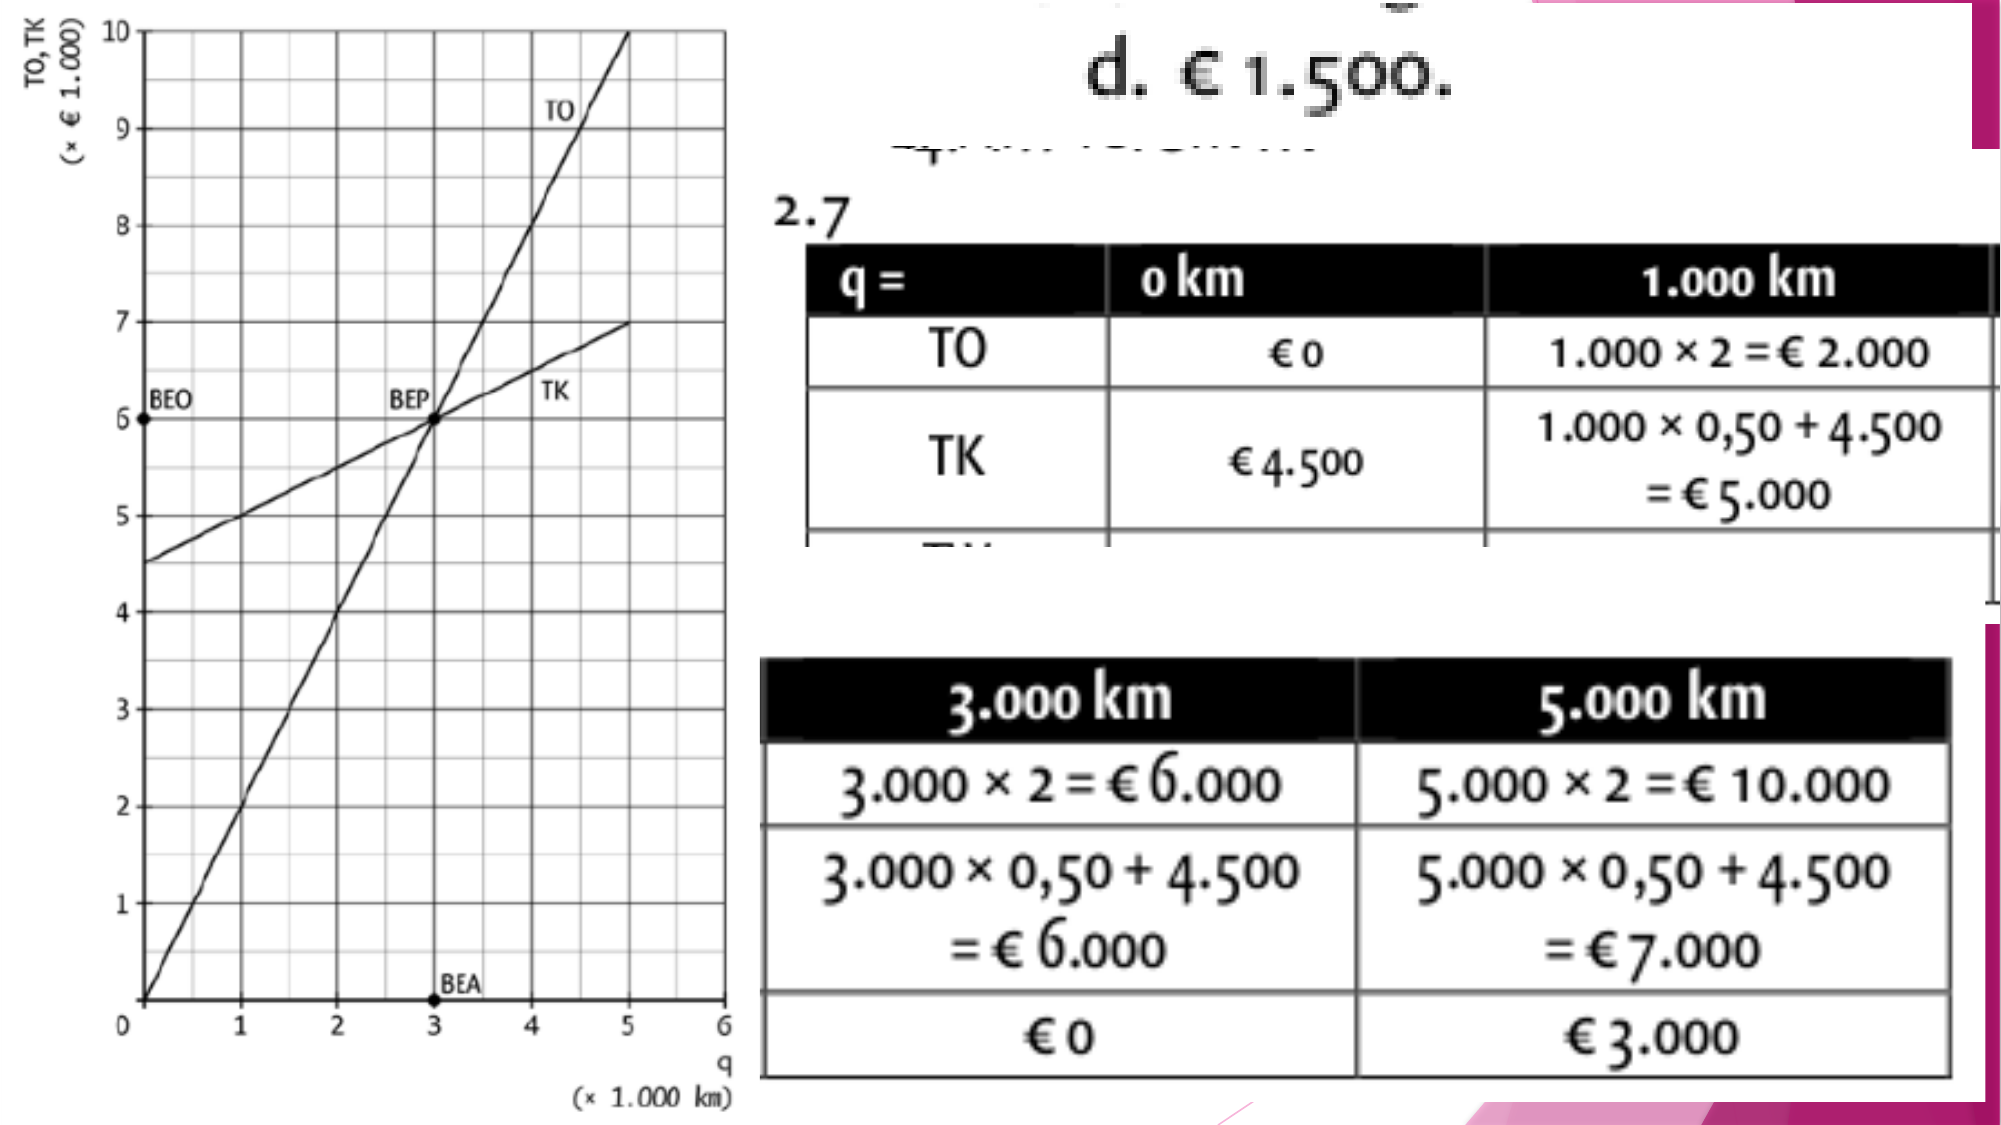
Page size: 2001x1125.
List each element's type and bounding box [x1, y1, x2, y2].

picture [0, 0, 2000, 1125]
list [759, 546, 1986, 1103]
